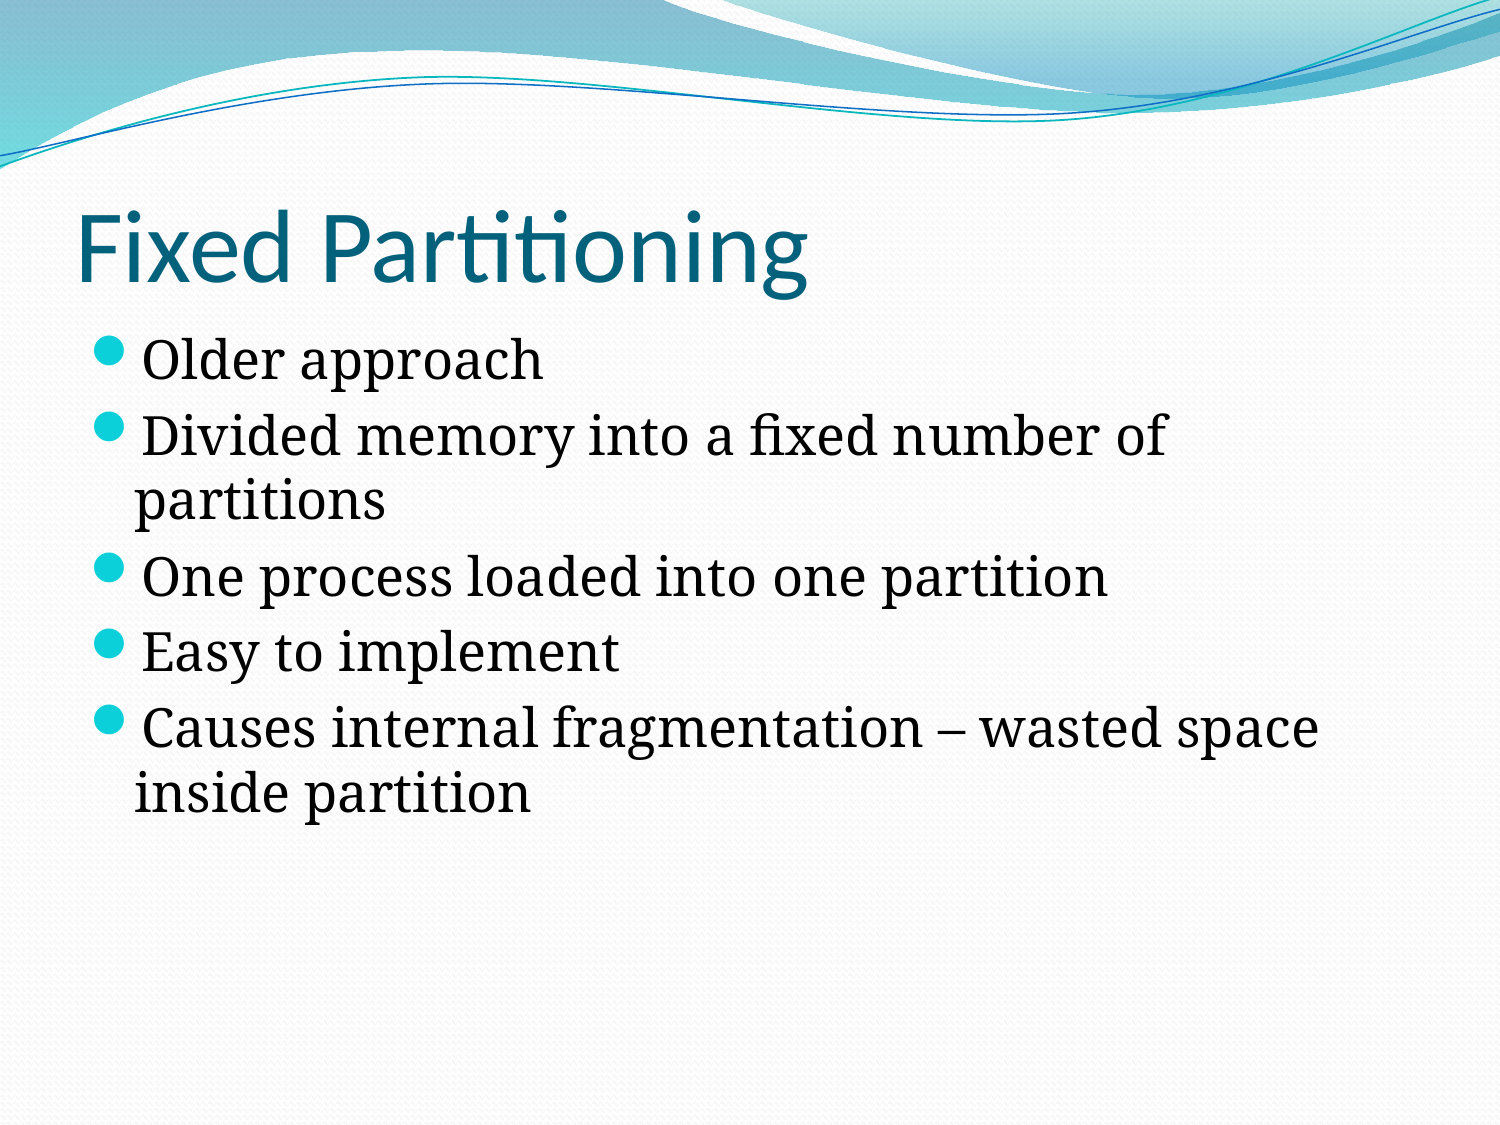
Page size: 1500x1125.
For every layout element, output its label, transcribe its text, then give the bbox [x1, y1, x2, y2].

list Older approach Divided memory into a fixed number of partitions One process loaded into one partition Easy to implement Causes internal fragmentation – wasted space inside partition [75, 317, 1425, 1038]
title Fixed Partitioning [75, 115, 1425, 303]
